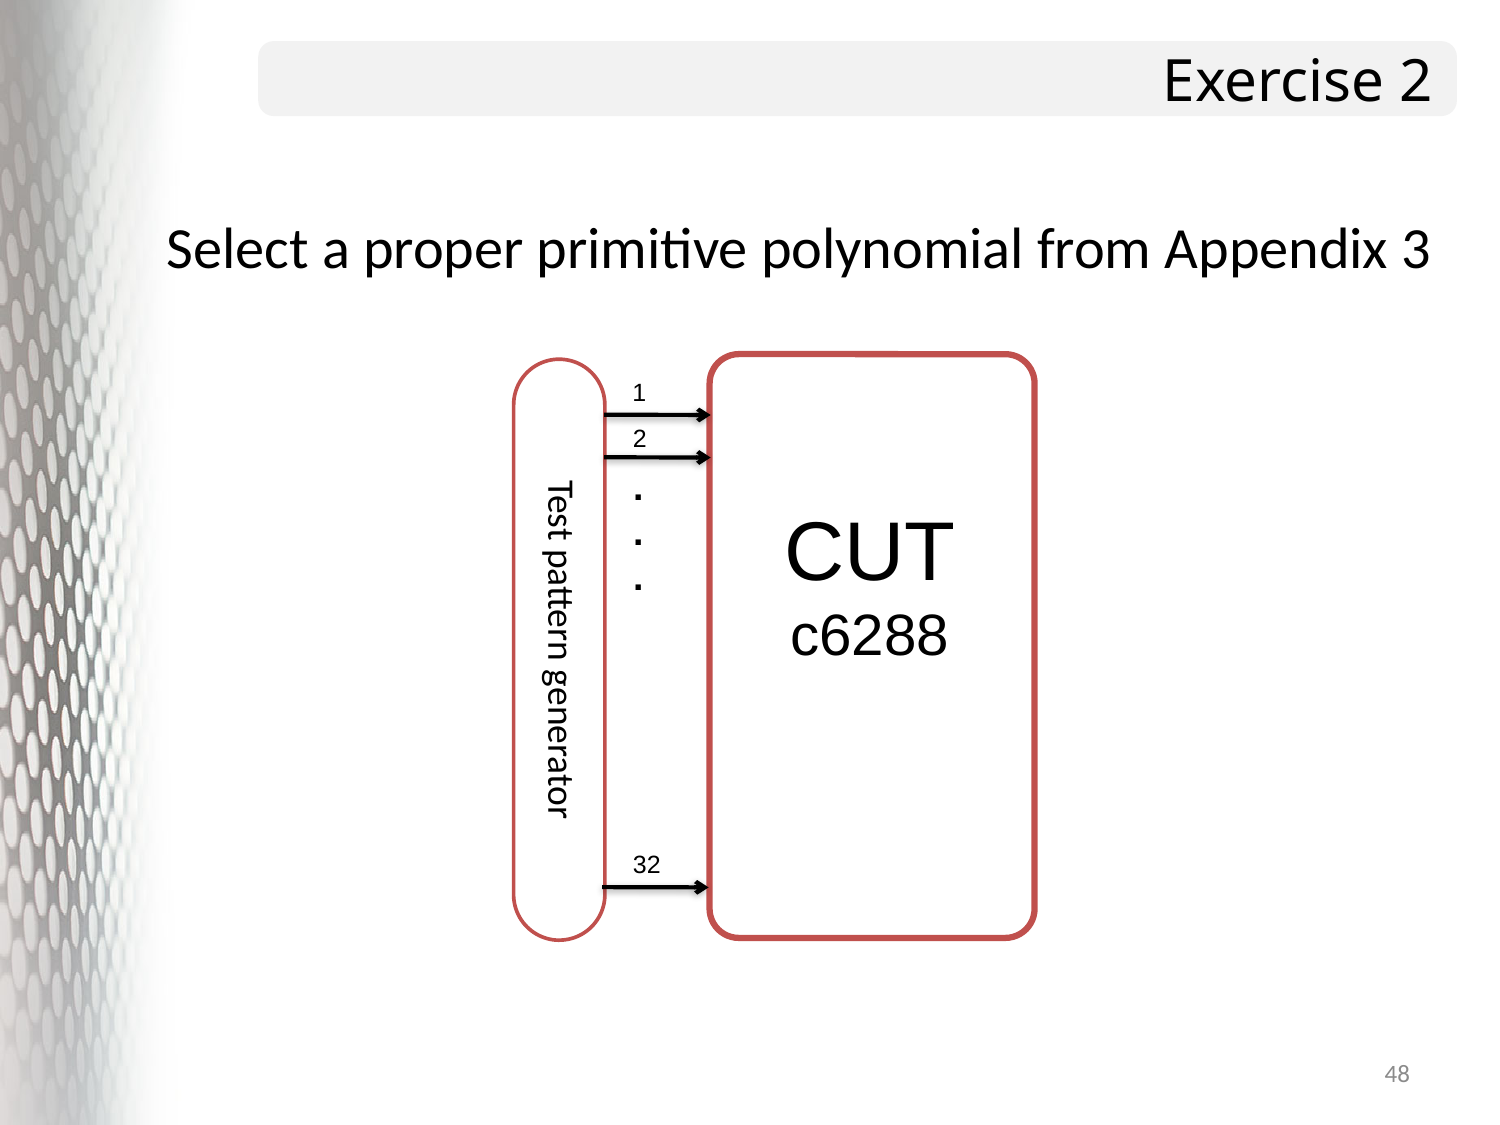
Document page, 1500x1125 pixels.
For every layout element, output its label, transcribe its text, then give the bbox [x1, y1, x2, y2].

slide_number 48 [1074, 1042, 1425, 1103]
text_box 2 [618, 422, 654, 456]
title Exercise 2 [258, 40, 1449, 117]
text_box 1 [617, 369, 651, 414]
text_box . . . [618, 465, 655, 606]
text_box 32 [618, 841, 688, 886]
picture [0, 0, 200, 1125]
text_box Select a proper primitive polynomial from Appendix 3 [152, 203, 1475, 288]
text_box CUT c6288 [713, 489, 1026, 675]
text_box Test pattern generator [513, 359, 605, 941]
text_box [708, 353, 1036, 939]
